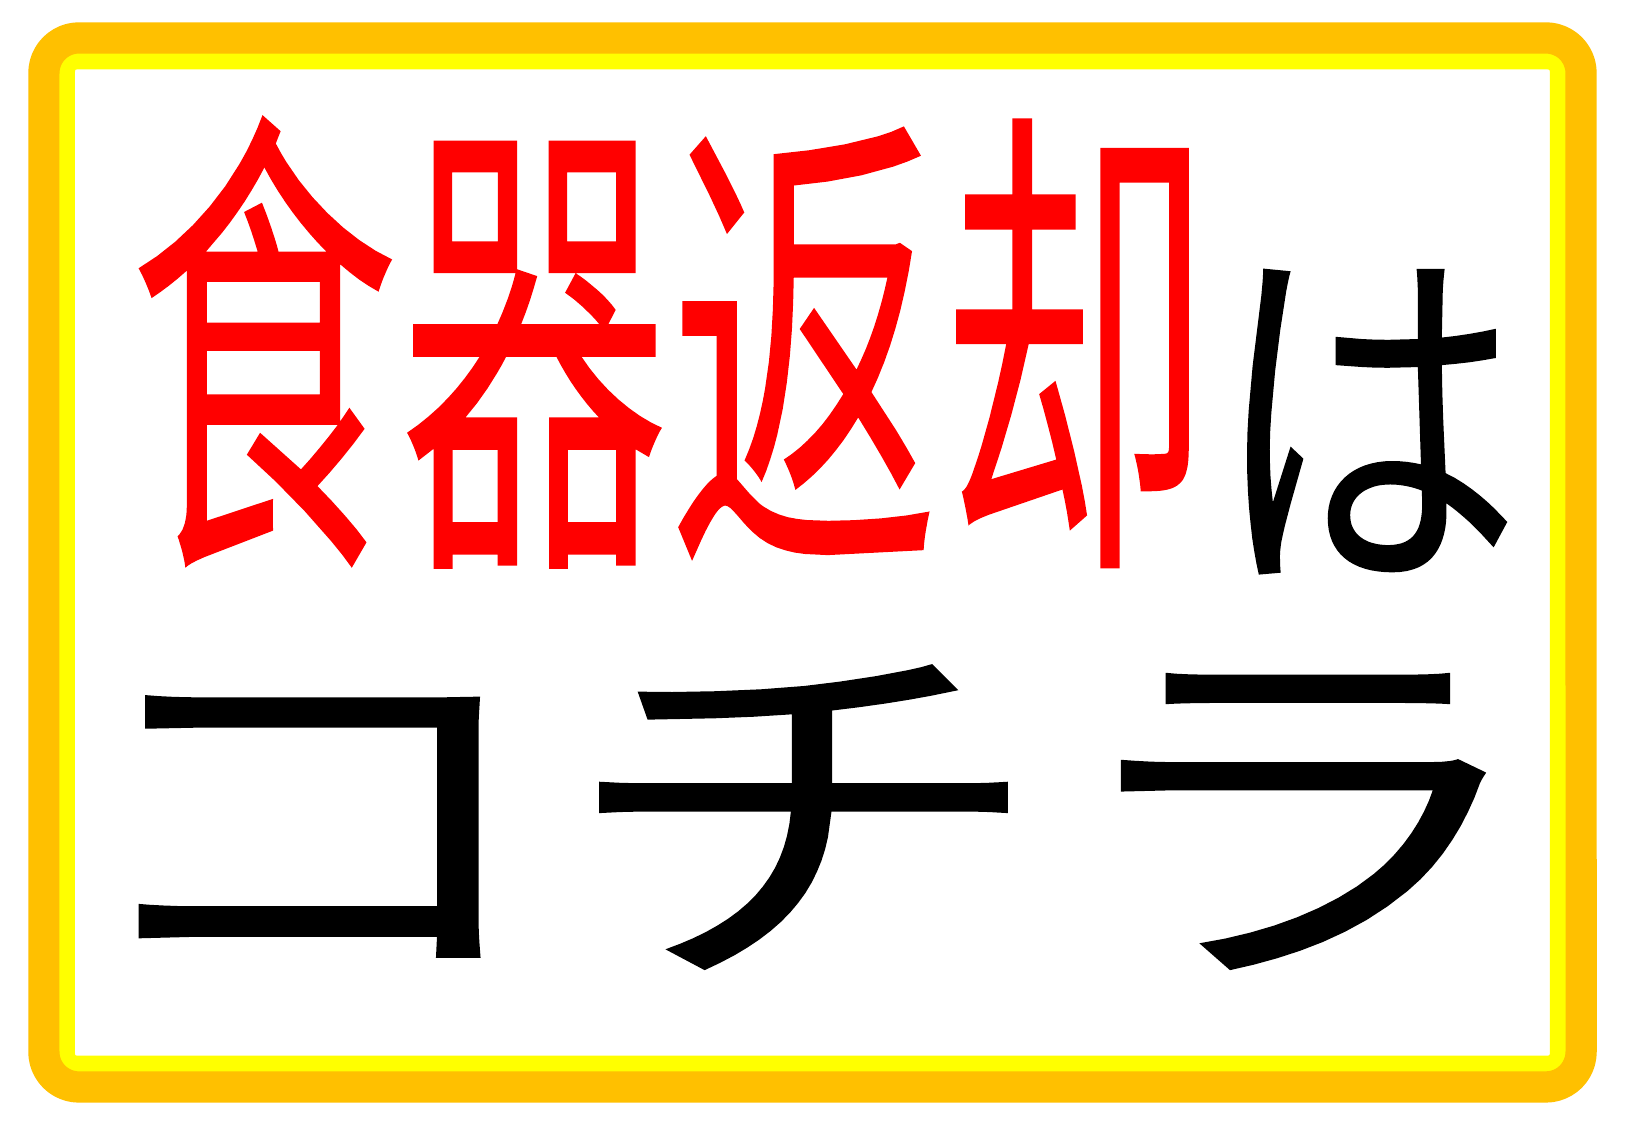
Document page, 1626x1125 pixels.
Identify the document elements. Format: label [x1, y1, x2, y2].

text_box [43, 37, 1582, 1088]
